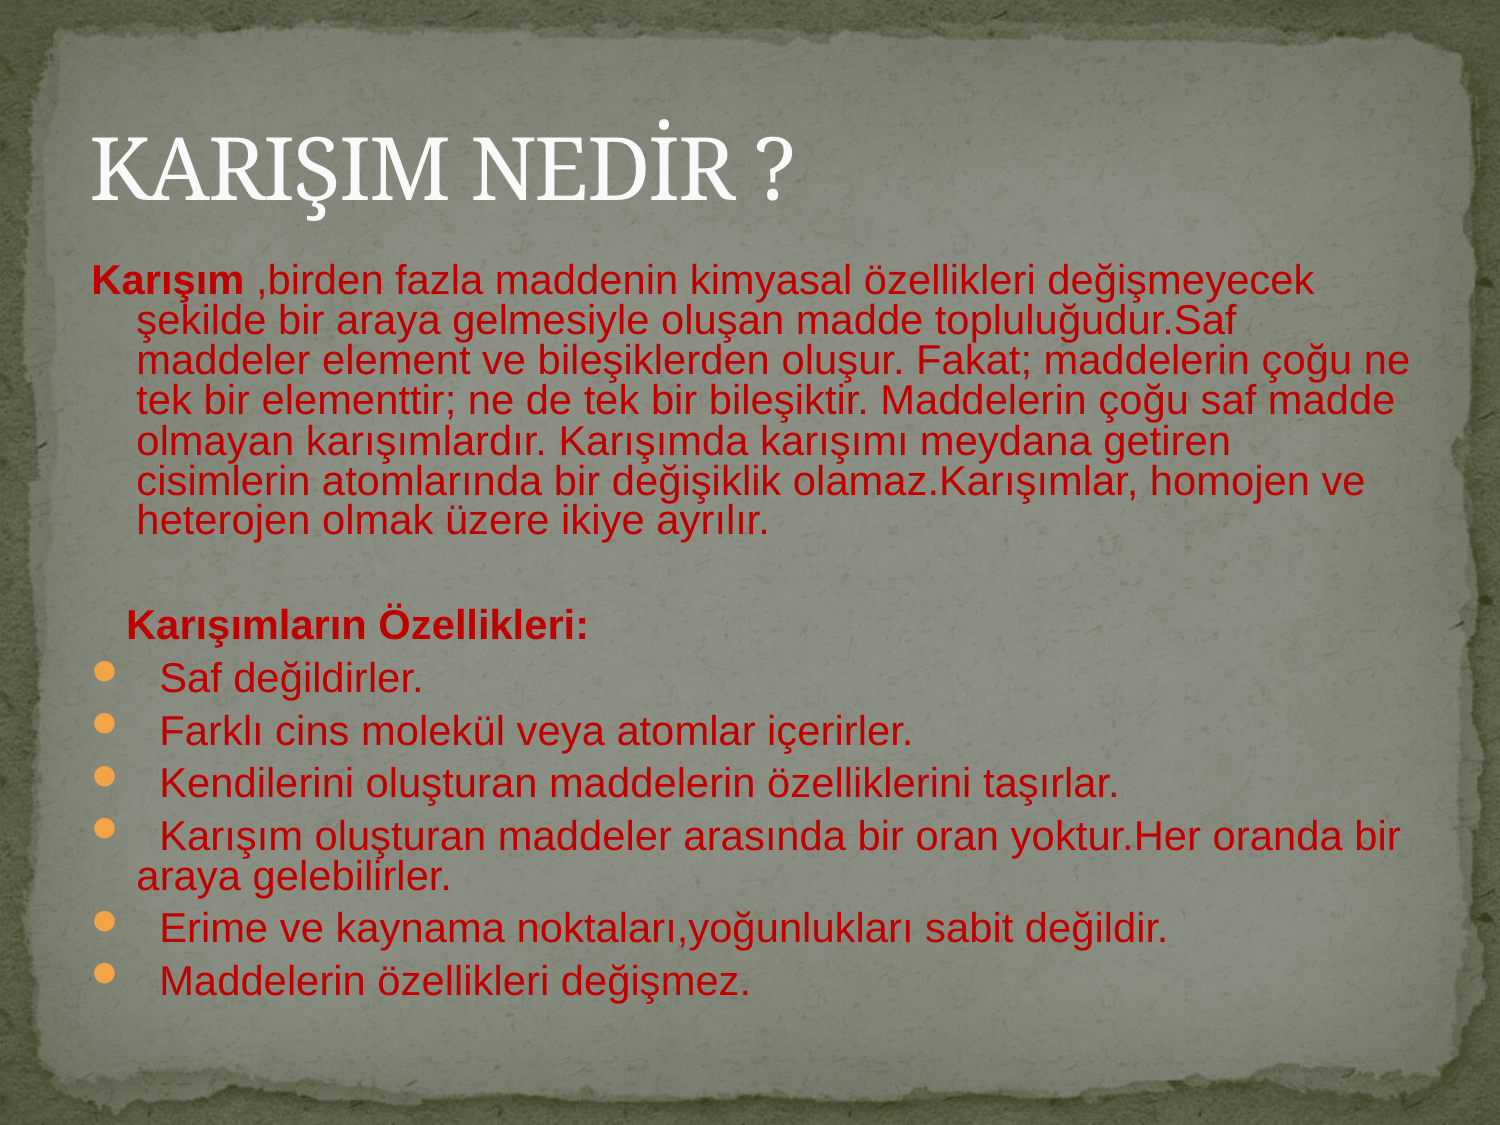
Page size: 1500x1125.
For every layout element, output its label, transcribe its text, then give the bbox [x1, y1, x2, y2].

list Karışım ,birden fazla maddenin kimyasal özellikleri değişmeyecek şekilde bir araya gelmesiyle oluşan madde topluluğudur.Saf maddeler element ve bileşiklerden oluşur. Fakat; maddelerin çoğu ne tek bir elementtir; ne de tek bir bileşiktir. Maddelerin çoğu saf madde olmayan karışımlardır. Karışımda karışımı meydana getiren cisimlerin atomlarında bir değişiklik olamaz.Karışımlar, homojen ve heterojen olmak üzere ikiye ayrılır. Karışımların Özellikleri: Saf değildirler. Farklı cins molekül veya atomlar içerirler. Kendilerini oluşturan maddelerin özelliklerini taşırlar. Karışım oluşturan maddeler arasında bir oran yoktur.Her oranda bir araya gelebilirler. Erime ve kaynama noktaları,yoğunlukları sabit değildir. Maddelerin özellikleri değişmez. [76, 255, 1427, 1012]
title KARIŞIM NEDİR ? [74, 24, 1425, 225]
